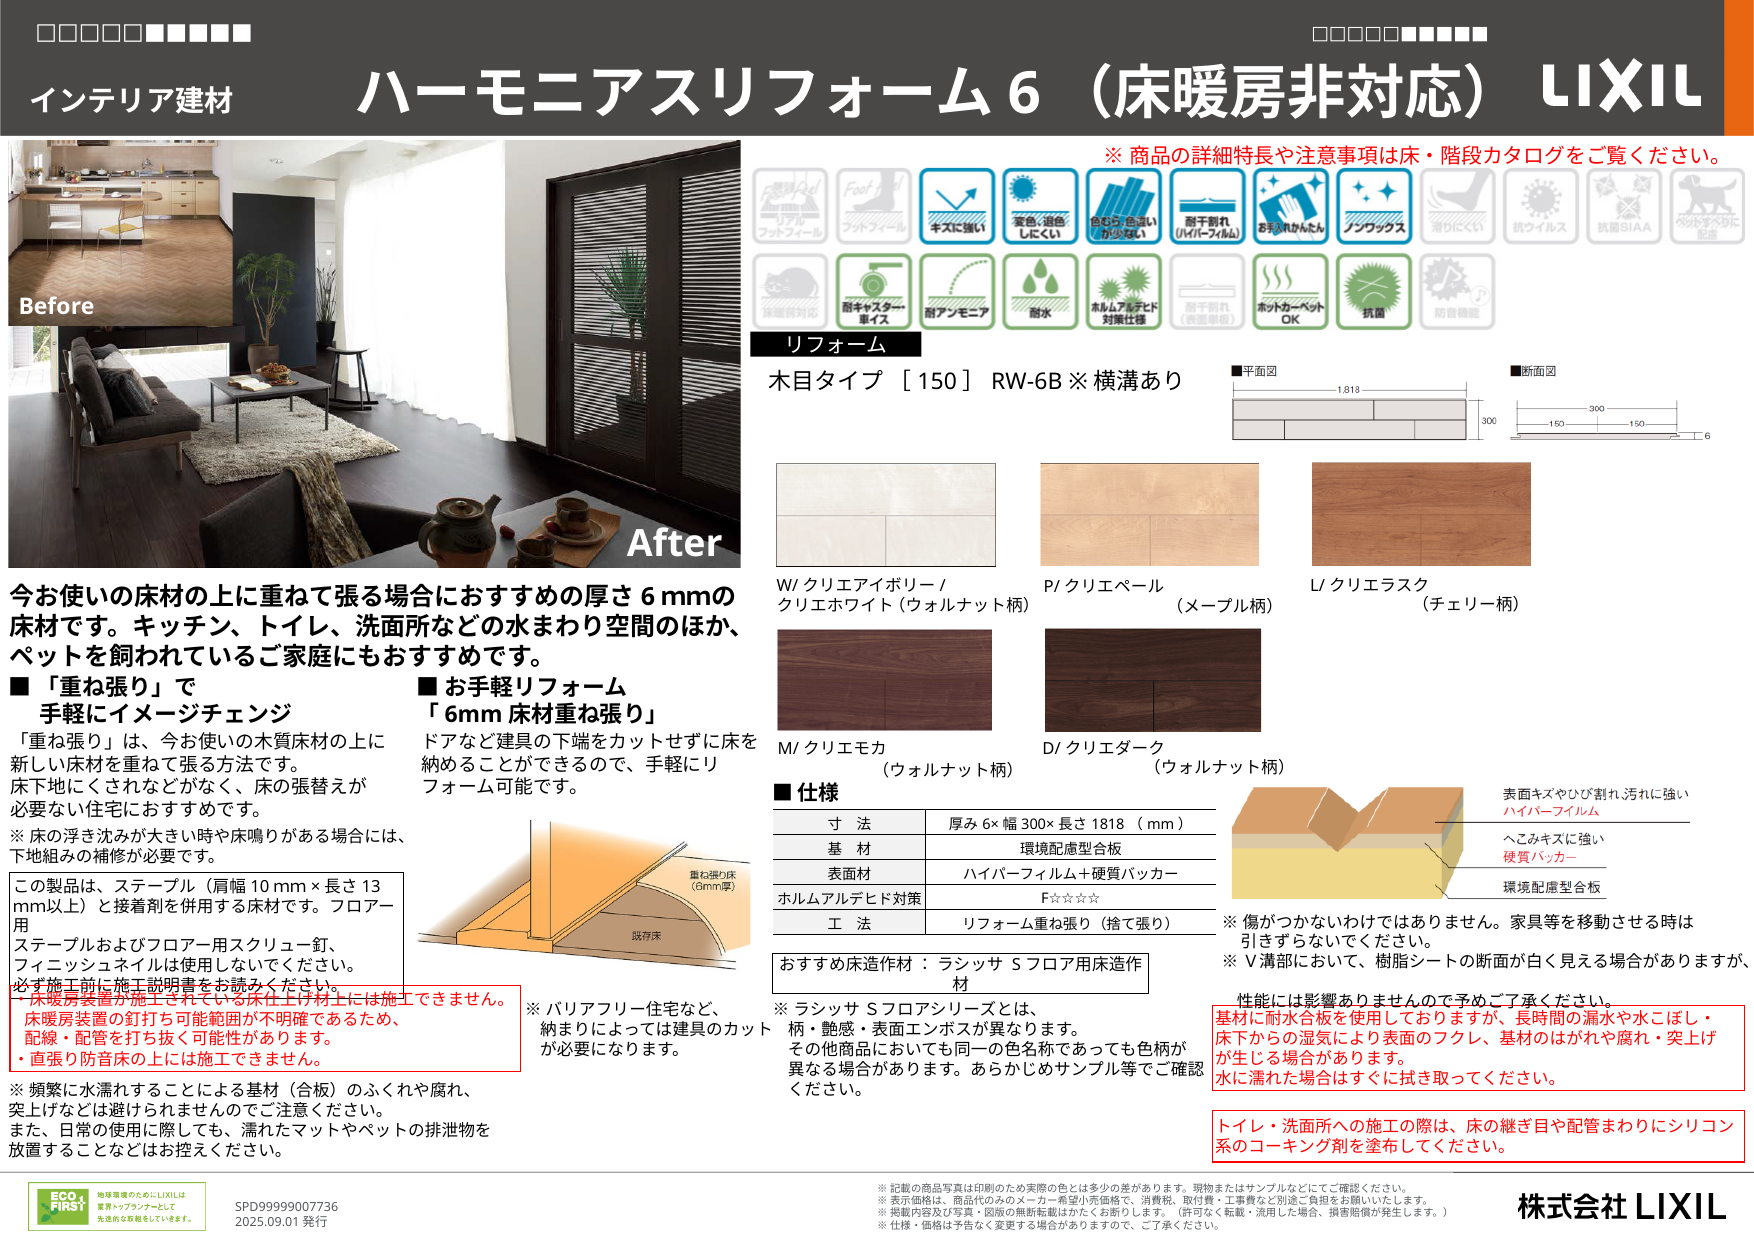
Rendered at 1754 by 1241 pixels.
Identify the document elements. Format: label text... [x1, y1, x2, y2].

picture [923, 172, 992, 241]
picture [1173, 172, 1242, 241]
text_box （ウォルナット柄） [889, 595, 1040, 616]
table_cell 基 材 [773, 835, 925, 859]
picture [1042, 625, 1262, 733]
picture [415, 817, 751, 974]
text_box L/クリエラスク [1310, 576, 1533, 595]
text_box ドアなど建具の下端をカットせずに床を納めることができるので、手軽にリフォーム可能です。 [421, 730, 770, 798]
text_box インテリア建材 [29, 82, 235, 118]
text_box SPD99999007736 2025.09.01発行 [235, 1199, 442, 1230]
picture [1340, 172, 1409, 241]
text_box D/クリエダーク [1042, 739, 1262, 758]
text_box ハーモニアスリフォーム6（床暖房非対応） [354, 54, 1521, 126]
picture [1309, 458, 1533, 568]
table_cell 表面材 [773, 860, 925, 884]
text_box （ウォルナット柄） [872, 759, 1024, 780]
text_box （メープル柄） [1166, 595, 1284, 616]
text_box ・床暖房装置が施工されている床仕上げ材上には施工できません。 床暖房装置の釘打ち可能範囲が不明確であるため、 配線・配管を打ち抜く可能性があります。 ・直張り防音床の上には施工できません。 [9, 985, 521, 1072]
table_header 厚み6×幅300×長さ1818（mm） [926, 810, 1216, 834]
text_box トイレ・洗面所への施工の際は、床の継ぎ目や配管まわりにシリコン系のコーキング剤を塗布してください。 [1212, 1110, 1745, 1163]
picture [1006, 172, 1075, 241]
picture [775, 627, 995, 733]
picture [1256, 172, 1325, 241]
picture [750, 167, 1746, 331]
picture [8, 139, 741, 568]
text_box W/クリエアイボリー/ クリエホワイト [776, 575, 995, 616]
text_box リフォーム [750, 337, 922, 357]
text_box 木目タイプ ［150］RW-6B ※横溝あり [768, 366, 1225, 394]
picture [1229, 363, 1711, 441]
table_cell リフォーム重ね張り（捨て張り） [926, 910, 1216, 934]
text_box （チェリー柄） [1412, 594, 1534, 615]
text_box 基材に耐水合板を使用しておりますが、長時間の漏水や水こぼし・ 床下からの湿気により表面のフクレ、基材のはがれや腐れ・突上げ が生じる場合があります。 水に濡れた場合はすぐに拭き取ってください。 [1212, 1005, 1745, 1091]
picture [773, 460, 1002, 569]
text_box □□□□□■■■■■ [35, 16, 254, 44]
text_box 「重ね張り」は、今お使いの木質床材の上に 新しい床材を重ねて張る方法です。 床下地にくされなどがなく、床の張替えが 必要ない住宅におすすめです。 [10, 730, 416, 821]
text_box ■「重ね張り」で 手軽にイメージチェンジ [8, 672, 368, 728]
text_box M/クリエモカ [777, 740, 986, 758]
table_cell ホルムアルデヒド対策 [773, 885, 925, 909]
picture [1089, 172, 1158, 241]
text_box P/クリエペール [1043, 576, 1262, 597]
text_box □□□□□■■■■■ [1310, 21, 1489, 44]
text_box ■仕様 [772, 780, 849, 806]
text_box ※ラシッサ Ｓフロアシリーズとは、 柄・艶感・表面エンボスが異なります。 その他商品においても同一の色名称であっても色柄が 異なる場合があります。あらかじめサンプル等でご確認 ください。 [772, 999, 1212, 1100]
text_box この製品は、ステープル（肩幅10ｍｍ×長さ13ｍｍ以上）と接着剤を併用する床材です。フロアー用 ステープルおよびフロアー用スクリュー釘、 フィニッシュネイルは使用しないでください。 必ず施工前に施工説明書をお読みください。 [9, 872, 404, 985]
text_box おすすめ床造作材 ： ラシッサ Sフロア用床造作材 [772, 953, 1149, 994]
text_box ※頻繁に水濡れすることによる基材（合板）のふくれや腐れ、 突上げなどは避けられませんのでご注意ください。 また、日常の使用に際しても、濡れたマットやペットの排泄物を 放置することなどはお控えください。 [8, 1080, 519, 1161]
picture [1038, 459, 1262, 568]
text_box 今お使いの床材の上に重ねて張る場合におすすめの厚さ6ｍｍの 床材です。キッチン、トイレ、洗面所などの水まわり空間のほか、ペットを飼われているご家庭にもおすすめです。 [9, 580, 769, 671]
table_cell 環境配慮型合板 [926, 835, 1216, 859]
table_cell F☆☆☆☆ [926, 885, 1216, 909]
table_header 寸 法 [773, 810, 925, 834]
text_box （ウォルナット柄） [1144, 757, 1296, 778]
table_cell 工 法 [773, 910, 925, 934]
text_box ※床の浮き沈みが大きい時や床鳴りがある場合には、下地組みの補修が必要です。 [8, 825, 404, 866]
picture [0, 0, 1754, 136]
text_box ※バリアフリー住宅など、 納まりによっては建具のカット が必要になります。 [524, 998, 778, 1059]
picture [28, 1182, 206, 1231]
text_box ※商品の詳細特長や注意事項は床・階段カタログをご覧ください。 [1088, 142, 1711, 166]
picture [1229, 784, 1692, 901]
table_cell ハイパーフィルム＋硬質バッカー [926, 860, 1216, 884]
text_box ※傷がつかないわけではありません。家具等を移動させる時は 引きずらないでください。 ※Ｖ溝部において、樹脂シートの断面が白く見える場合がありますが、 性能には影響ありませんので予めご了承ください。 [1221, 911, 1754, 1012]
picture [1518, 1193, 1726, 1219]
text_box ■お手軽リフォーム 「6mm床材重ね張り」 [416, 672, 770, 728]
